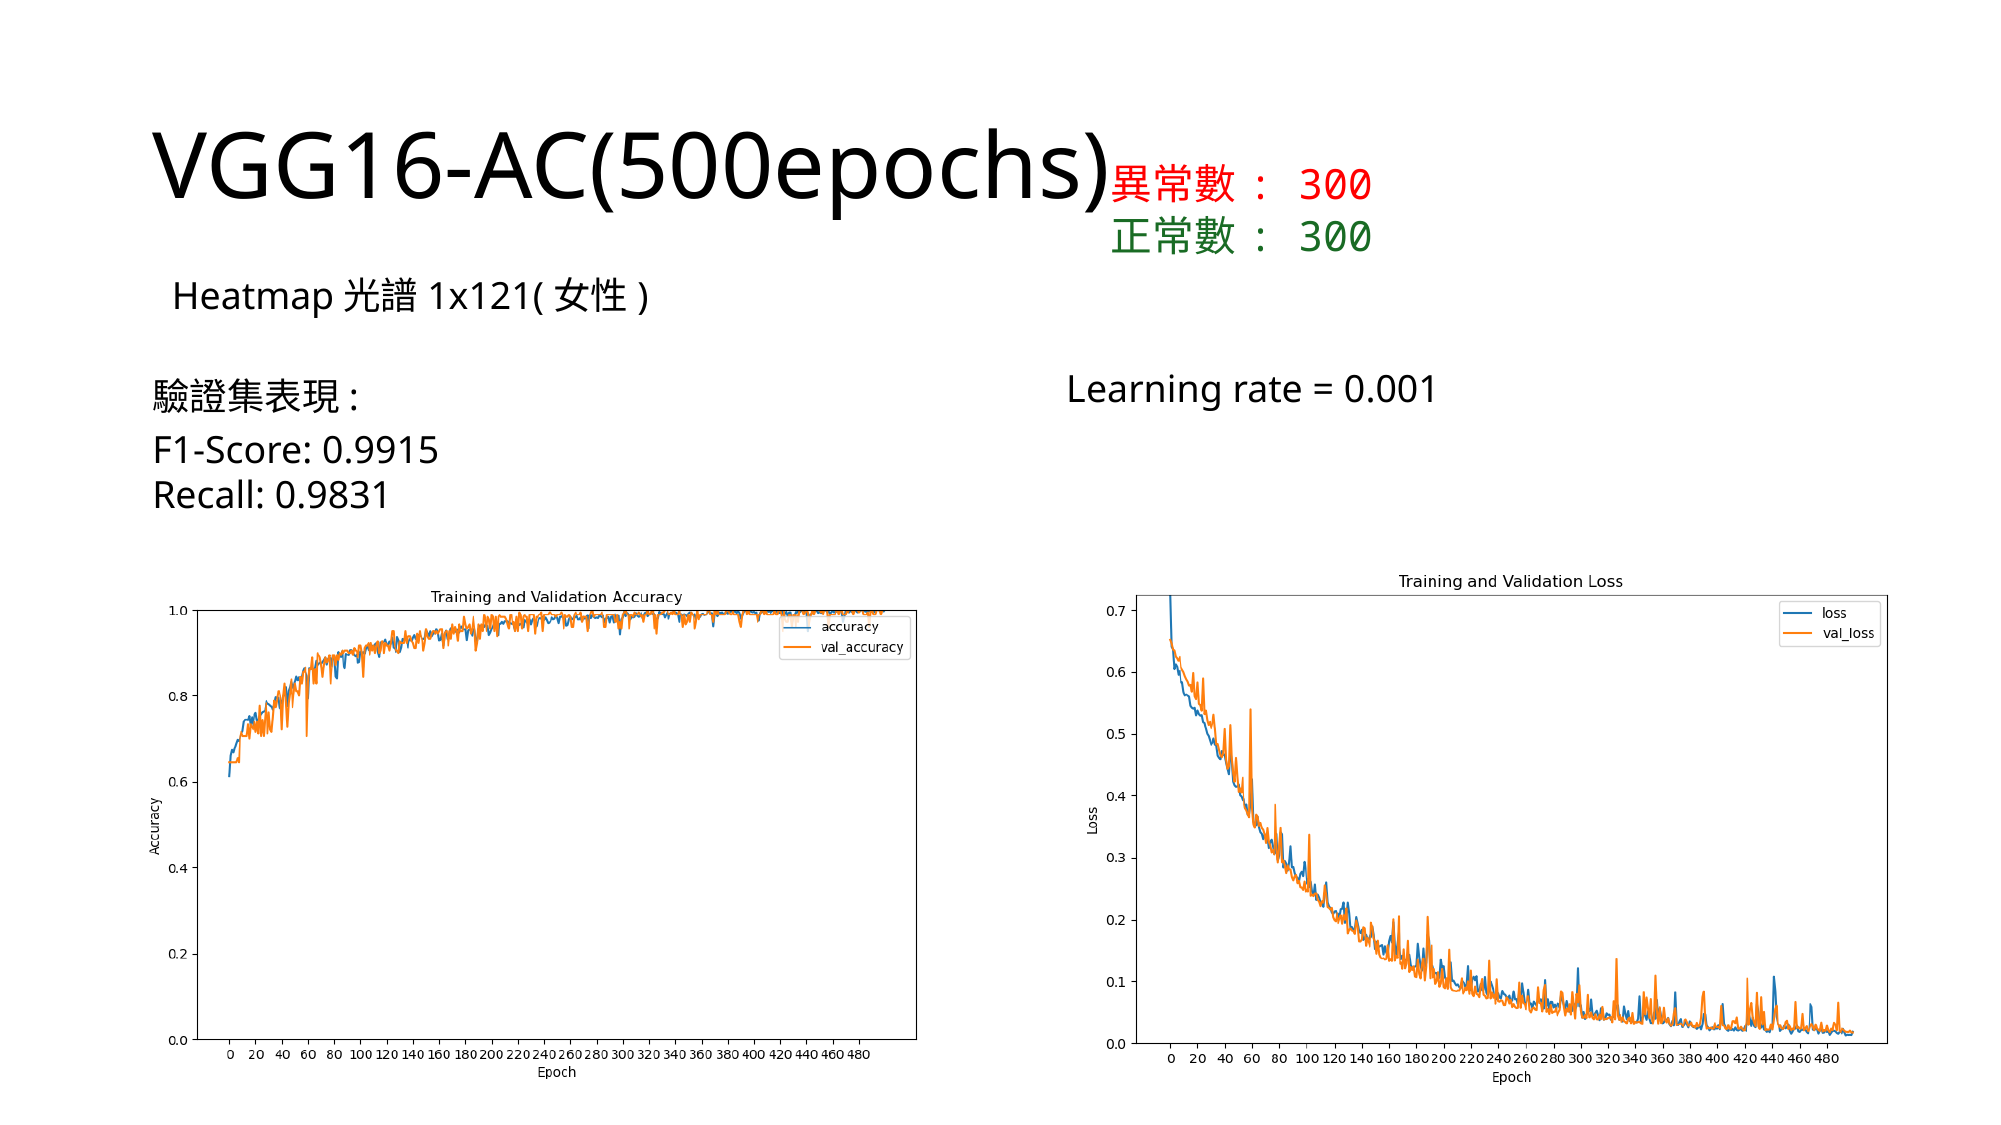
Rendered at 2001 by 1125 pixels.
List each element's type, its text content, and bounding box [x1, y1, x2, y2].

text_box 驗證集表現: [137, 365, 407, 426]
picture [1085, 561, 1905, 1091]
text_box Learning rate = 0.001 [1051, 358, 1500, 418]
table_cell 正常數: 300 [1109, 201, 1540, 253]
text_box Heatmap光譜1x121(女性) [157, 264, 706, 324]
text_box F1-Score: 0.9915 Recall: 0.9831 [137, 418, 586, 524]
picture [136, 561, 966, 1091]
table_header 異常數: 300 [1109, 150, 1540, 201]
title VGG16-AC(500epochs) [137, 59, 1863, 278]
